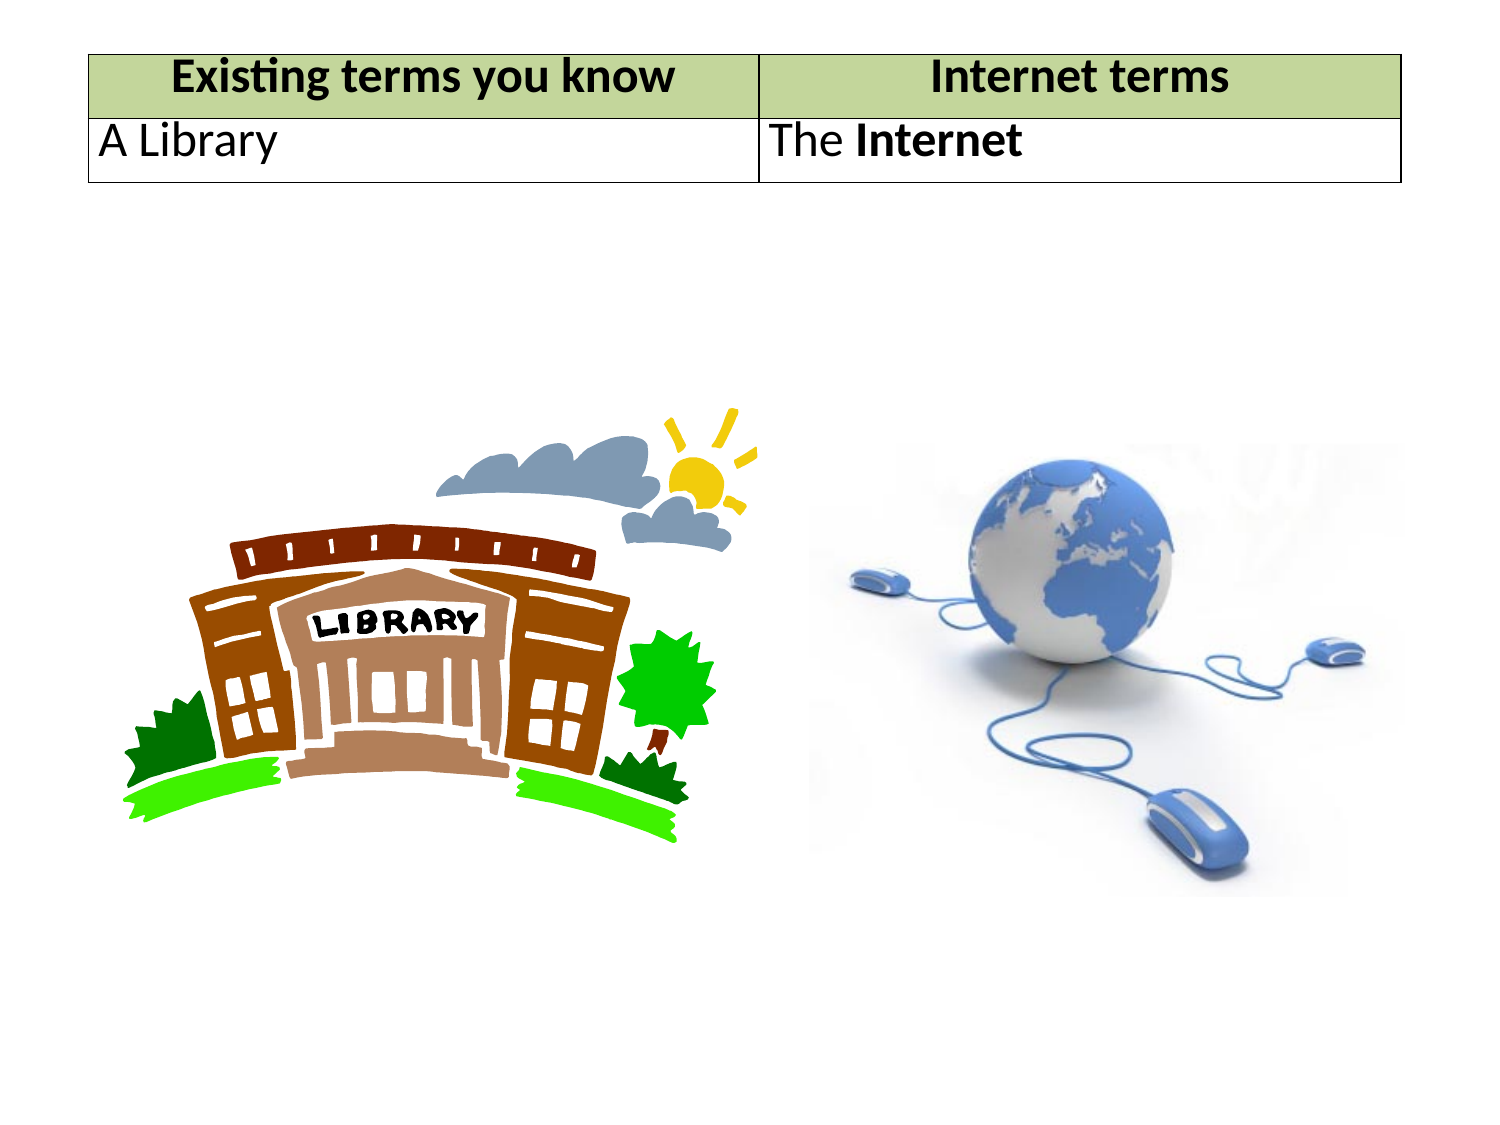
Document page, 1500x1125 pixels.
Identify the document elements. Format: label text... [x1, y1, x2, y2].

table_header Existing terms you know [89, 55, 758, 118]
table_cell The Internet [760, 119, 1400, 182]
table_cell A Library [89, 119, 758, 182]
picture [111, 400, 768, 850]
table_header Internet terms [760, 55, 1400, 118]
picture [808, 432, 1405, 897]
